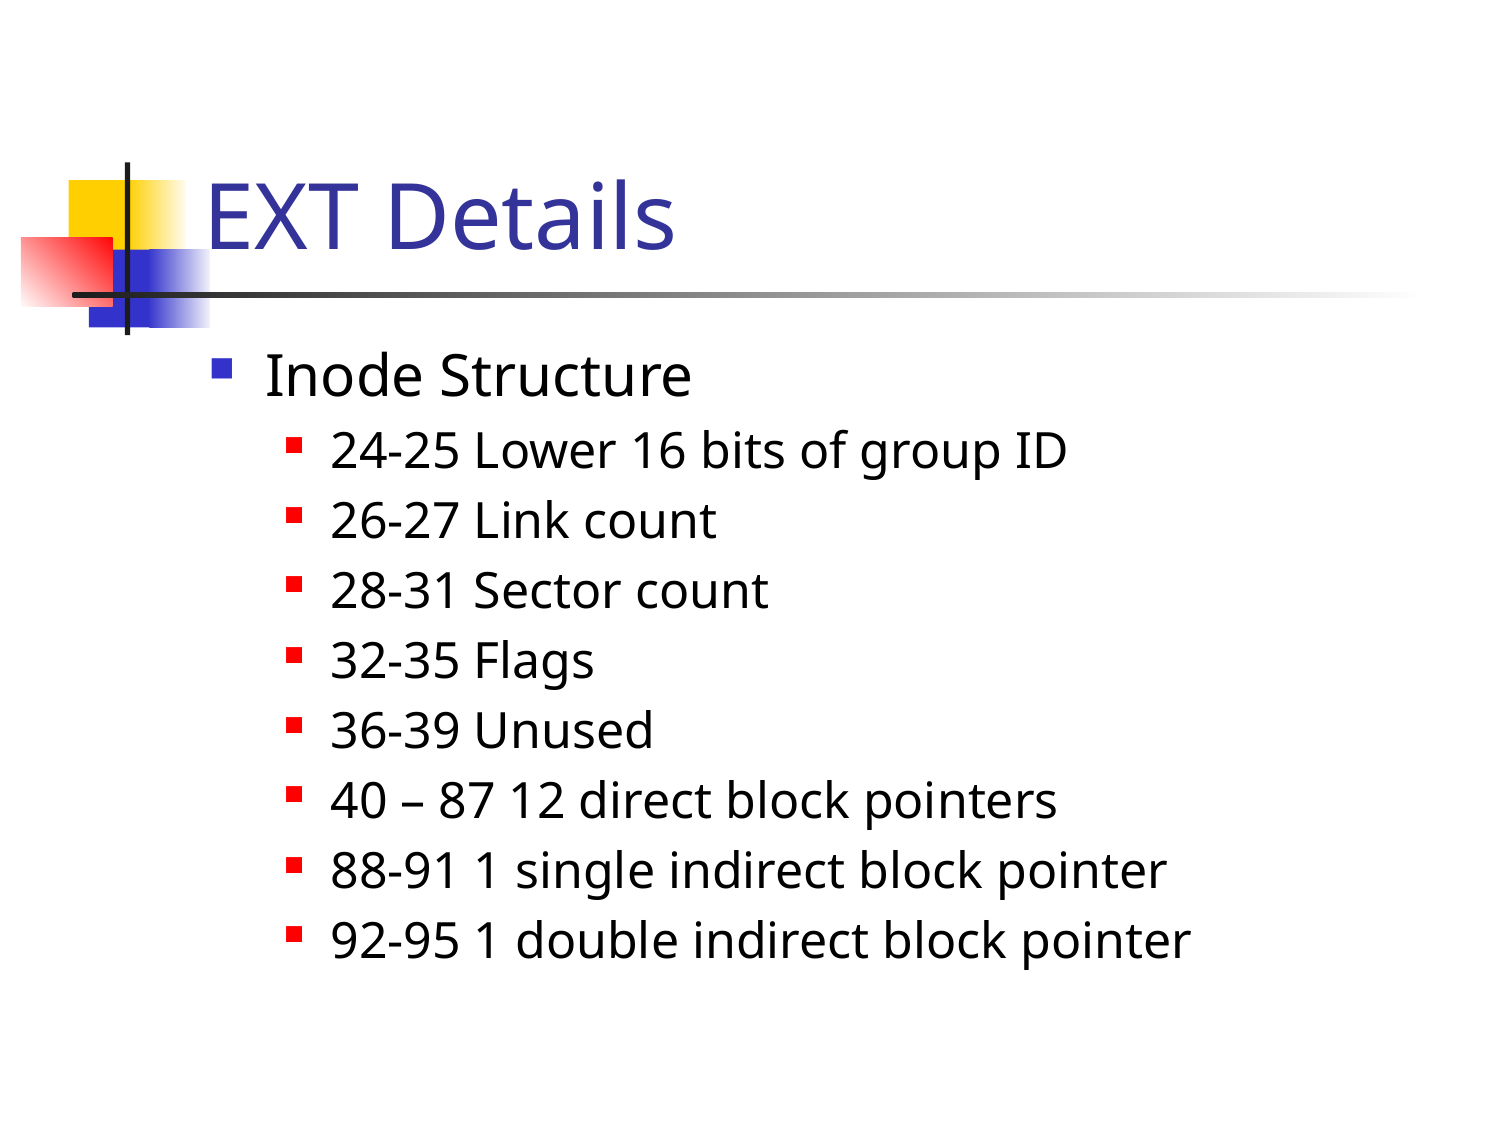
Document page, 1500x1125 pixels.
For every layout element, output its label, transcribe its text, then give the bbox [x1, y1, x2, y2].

list Inode Structure 24-25 Lower 16 bits of group ID 26-27 Link count 28-31 Sector count 32-35 Flags 36-39 Unused 40 – 87 12 direct block pointers 88-91 1 single indirect block pointer 92-95 1 double indirect block pointer [193, 330, 1470, 1007]
title EXT Details [188, 34, 1468, 276]
